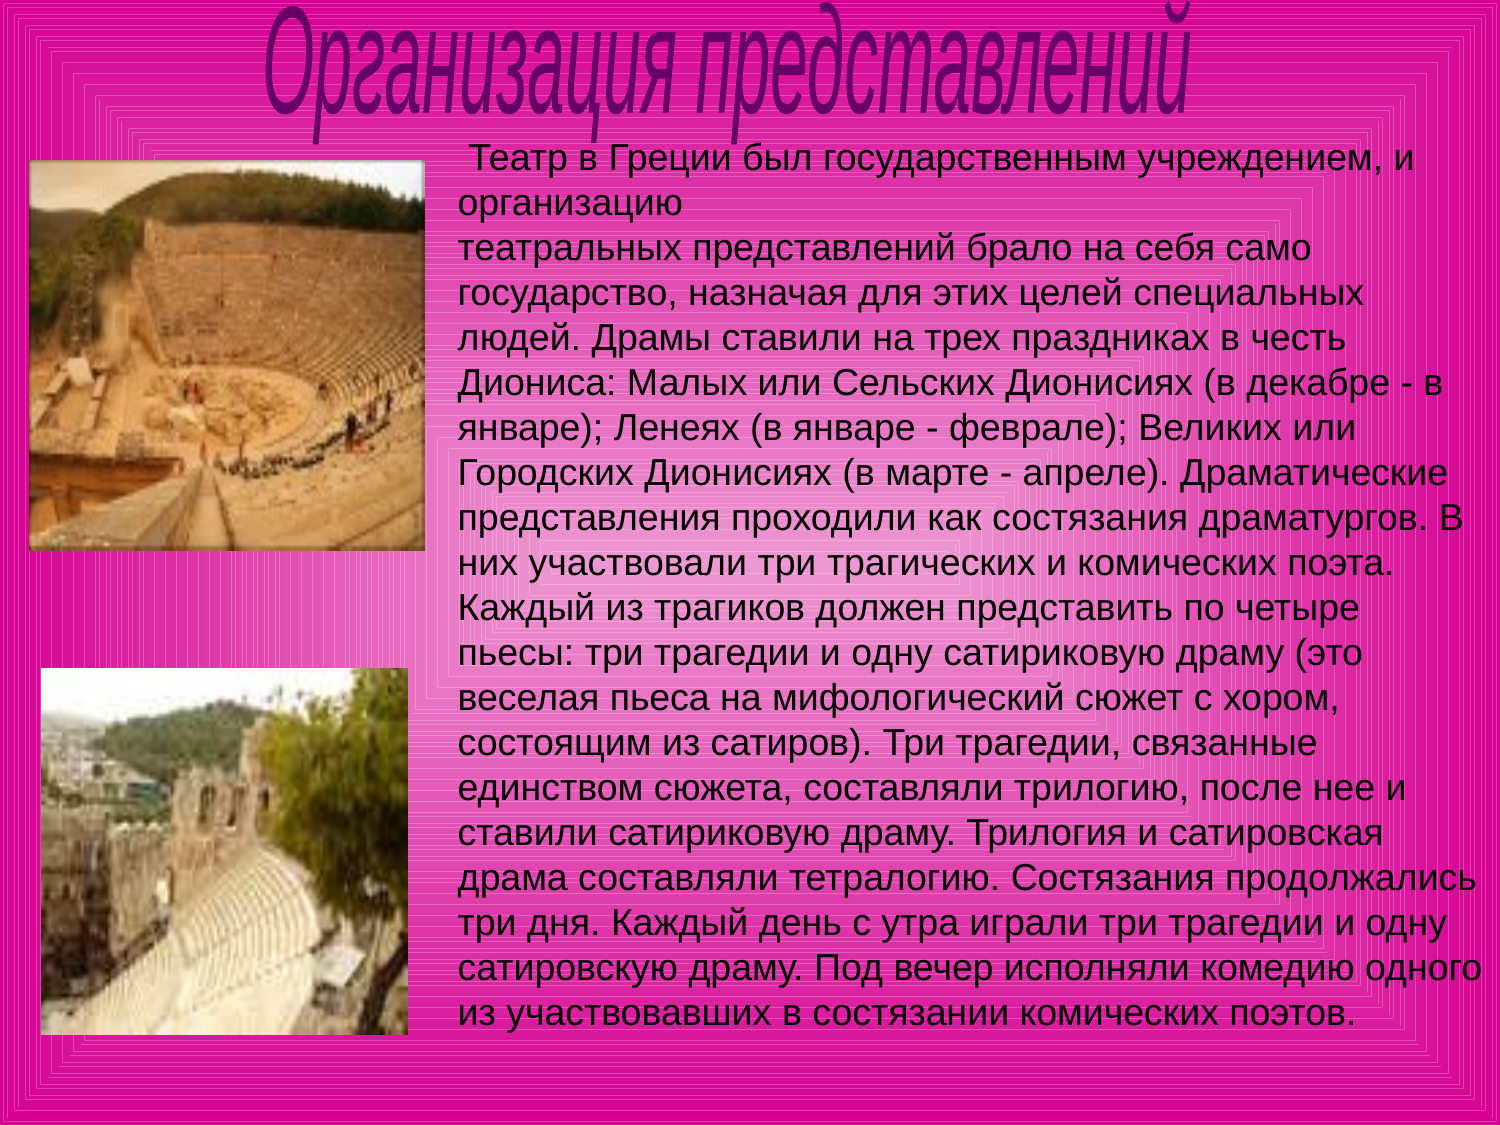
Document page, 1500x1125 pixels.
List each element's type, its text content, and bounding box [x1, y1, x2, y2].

picture [40, 668, 408, 1036]
picture [29, 160, 426, 551]
text_box Театр в Греции был государственным учреждением, и организацию театральных представлений брало на себя само государство, назначая для этих целей специальных людей. Драмы ставили на трех праздниках в честь Диониса: Малых или Сельских Дионисиях (в декабре - в январе); Ленеях (в январе - феврале); Великих или Городских Дионисиях (в марте - апреле). Драматические представления проходили как состязания драматургов. В них участвовали три трагических и комических поэта. Каждый из трагиков должен представить по четыре пьесы: три трагедии и одну сатириковую драму (это веселая пьеса на мифологический сюжет с хором, состоящим из сатиров). Три трагедии, связанные единством сюжета, составляли трилогию, после нее и ставили сатириковую драму. Трилогия и сатировская драма составляли тетралогию. Состязания продолжались три дня. Каждый день с утра играли три трагедии и одну сатировскую драму. Под вечер исполняли комедию одного из участвовавших в состязании комических поэтов. [442, 125, 1500, 1041]
